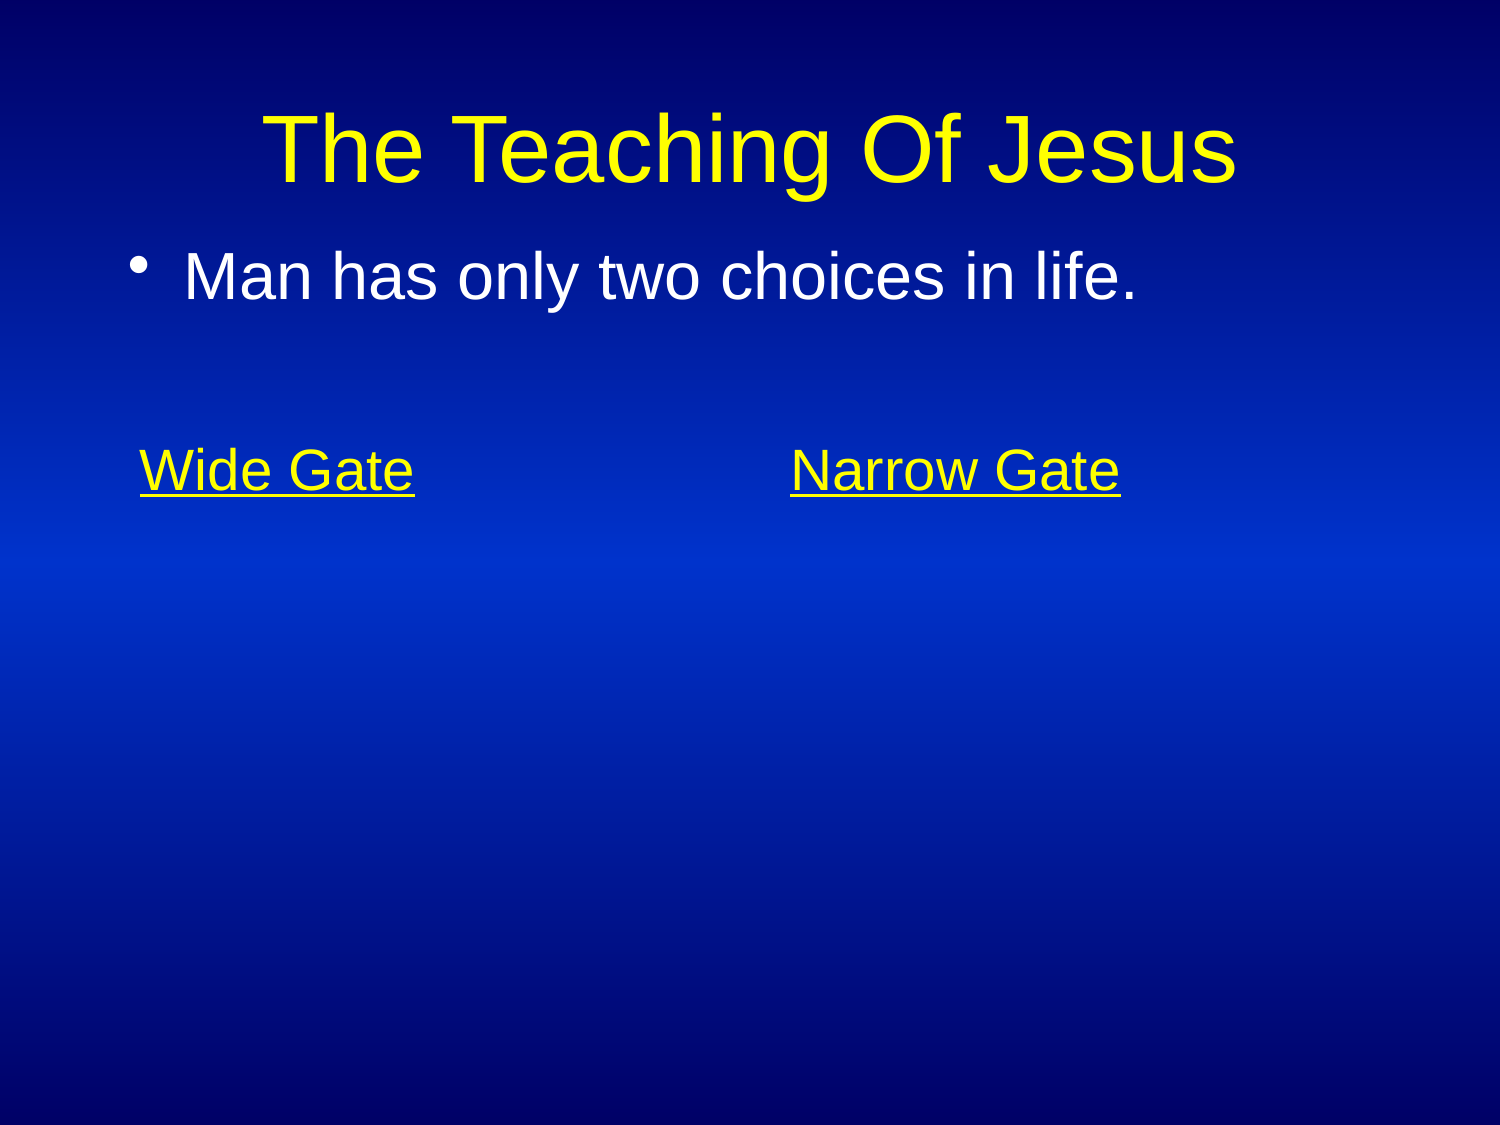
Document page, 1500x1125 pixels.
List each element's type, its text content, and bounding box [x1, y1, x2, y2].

list Man has only two choices in life. [112, 224, 1463, 338]
title The Teaching Of Jesus [37, 50, 1463, 238]
text_box Narrow Gate [775, 424, 1136, 609]
text_box Wide Gate [124, 424, 725, 609]
